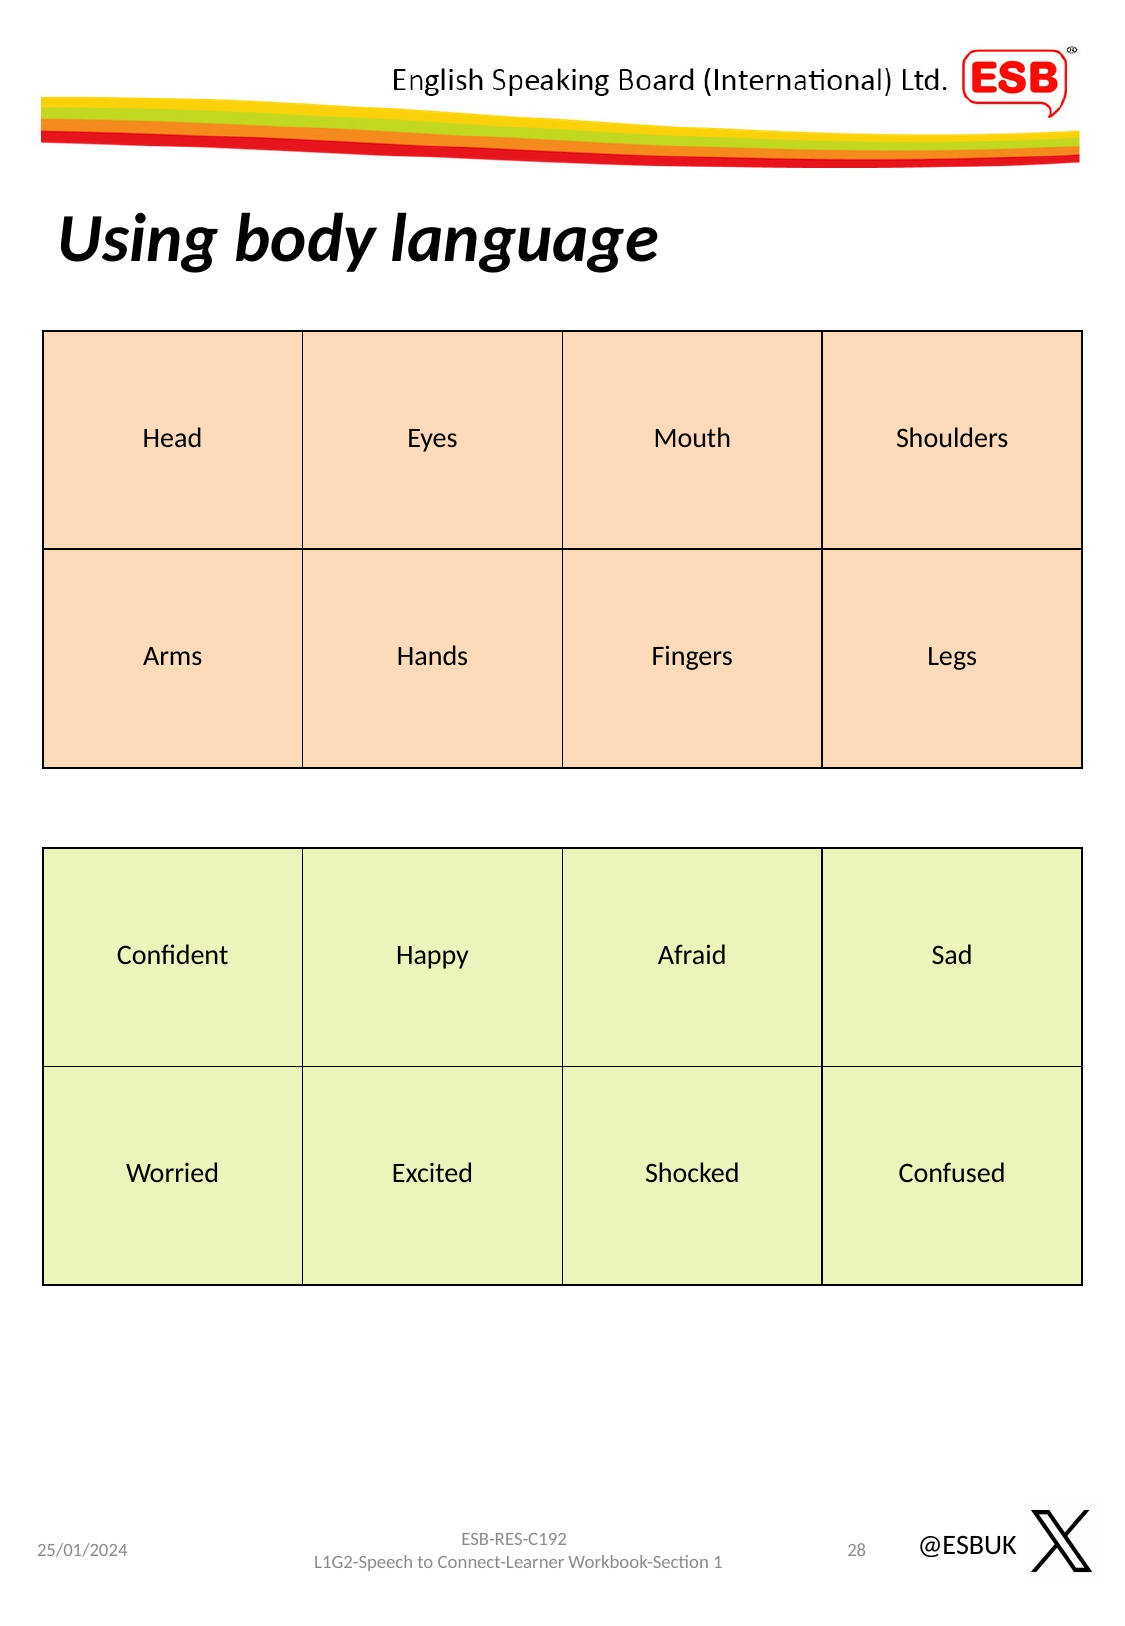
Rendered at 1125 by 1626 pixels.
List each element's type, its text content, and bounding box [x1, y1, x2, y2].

table_header Confident [44, 849, 302, 1066]
table_cell Fingers [563, 550, 821, 767]
table_header Head [44, 332, 302, 548]
table_cell Confused [823, 1067, 1081, 1284]
table_cell Worried [44, 1067, 302, 1284]
title Using body language [42, 162, 1014, 317]
table_cell Arms [44, 550, 302, 767]
picture [0, 1, 1125, 234]
footer ESB-RES-C192 L1G2-Speech to Connect-Learner Workbook-Section 1 [296, 1506, 697, 1593]
table_cell Shocked [563, 1067, 821, 1284]
table_header Mouth [563, 332, 821, 548]
table_header Eyes [303, 332, 562, 548]
table_cell Hands [303, 550, 562, 767]
table_header Sad [823, 849, 1081, 1066]
table_cell Excited [303, 1067, 562, 1284]
table_header Happy [303, 849, 562, 1066]
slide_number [22, 1506, 276, 1593]
slide_number 28 [697, 1506, 882, 1593]
picture [1022, 1497, 1103, 1585]
table_header Afraid [563, 849, 821, 1066]
table_cell Legs [823, 550, 1081, 767]
table_header Shoulders [823, 332, 1081, 548]
